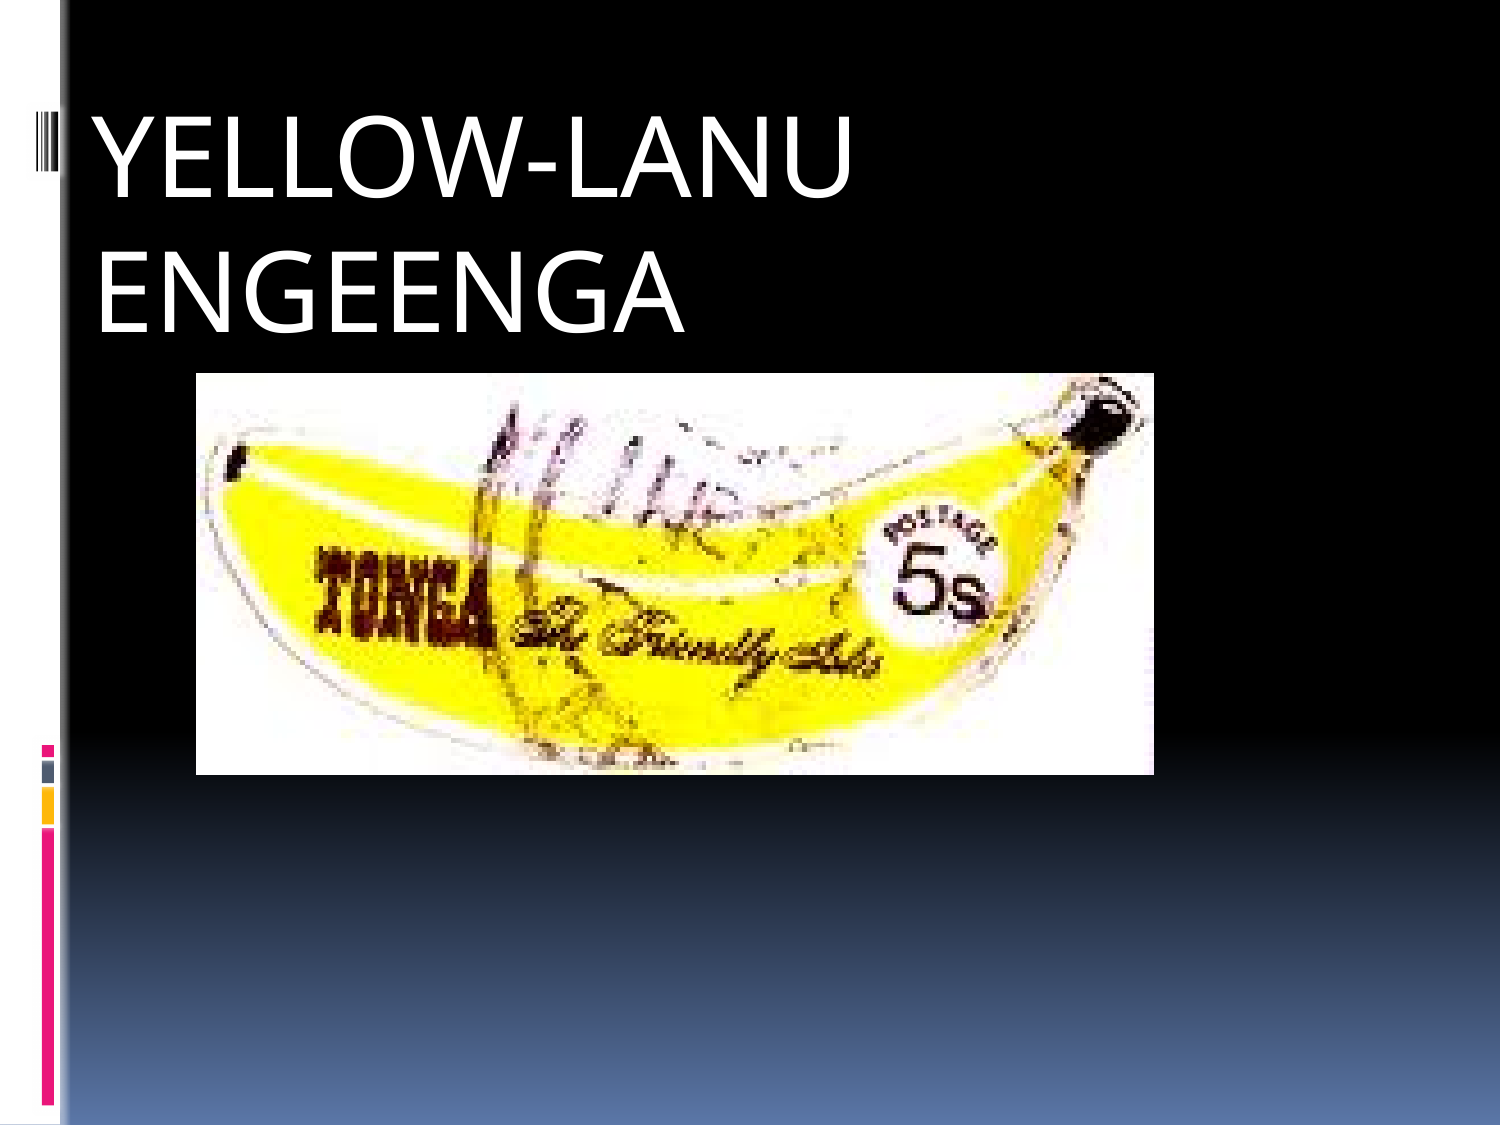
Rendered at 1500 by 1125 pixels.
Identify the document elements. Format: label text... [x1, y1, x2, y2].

picture [196, 373, 1154, 775]
text_box YELLOW-LANU ENGEENGA [76, 78, 1471, 363]
